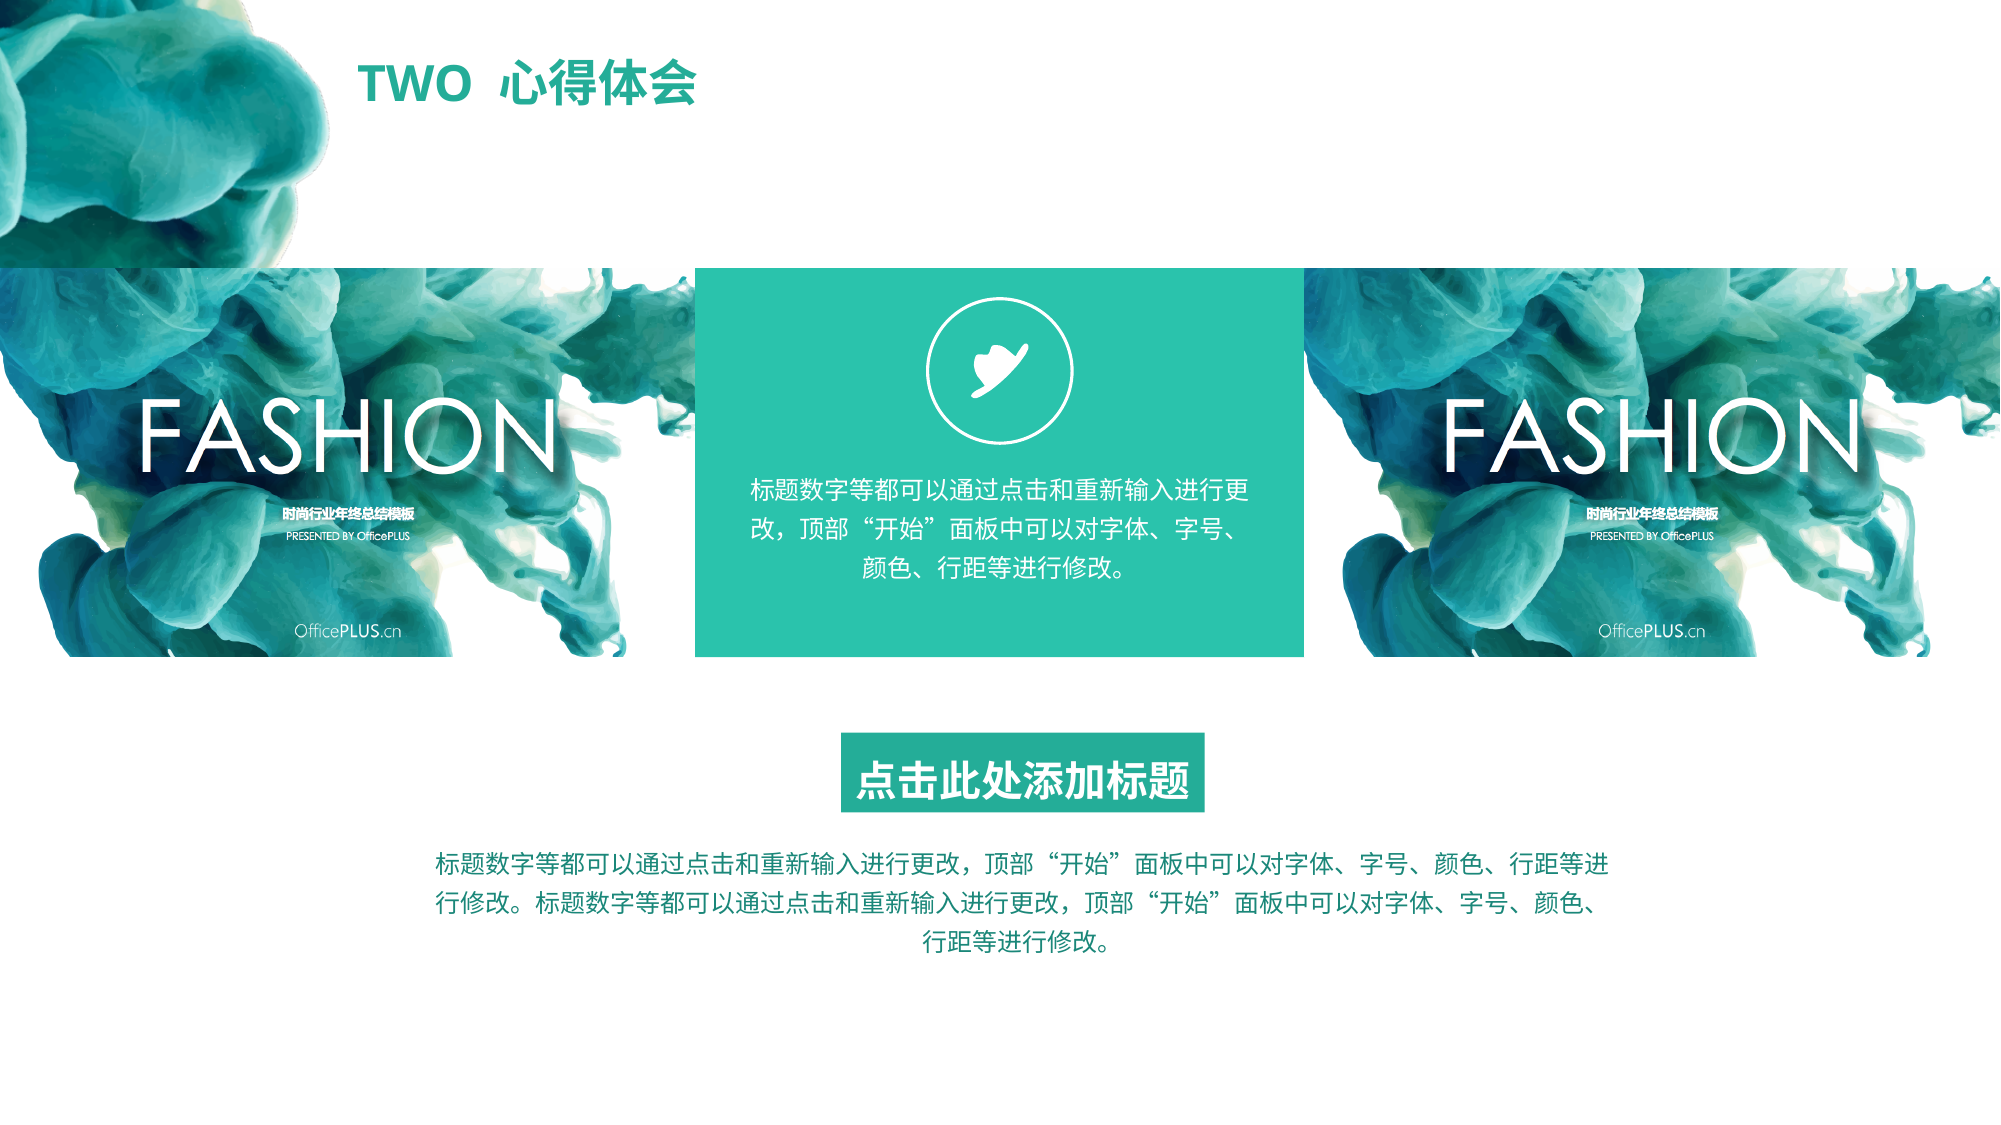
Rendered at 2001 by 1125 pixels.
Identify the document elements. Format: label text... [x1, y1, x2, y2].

text_box [694, 267, 1306, 658]
text_box 点击此处添加标题 [841, 732, 1205, 813]
text_box 标题数字等都可以通过点击和重新输入进行更改，顶部“开始”面板中可以对字体、字号、颜色、行距等进行修改。标题数字等都可以通过点击和重新输入进行更改，顶部“开始”面板中可以对字体、字号、颜色、行距等进行修改。 [418, 832, 1627, 964]
picture [0, 268, 696, 657]
text_box 标题数字等都可以通过点击和重新输入进行更改，顶部“开始”面板中可以对字体、字号、颜色、行距等进行修改。 [733, 458, 1267, 590]
picture [1304, 268, 2000, 657]
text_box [927, 298, 1073, 444]
list TWO 心得体会 [341, 41, 1268, 130]
